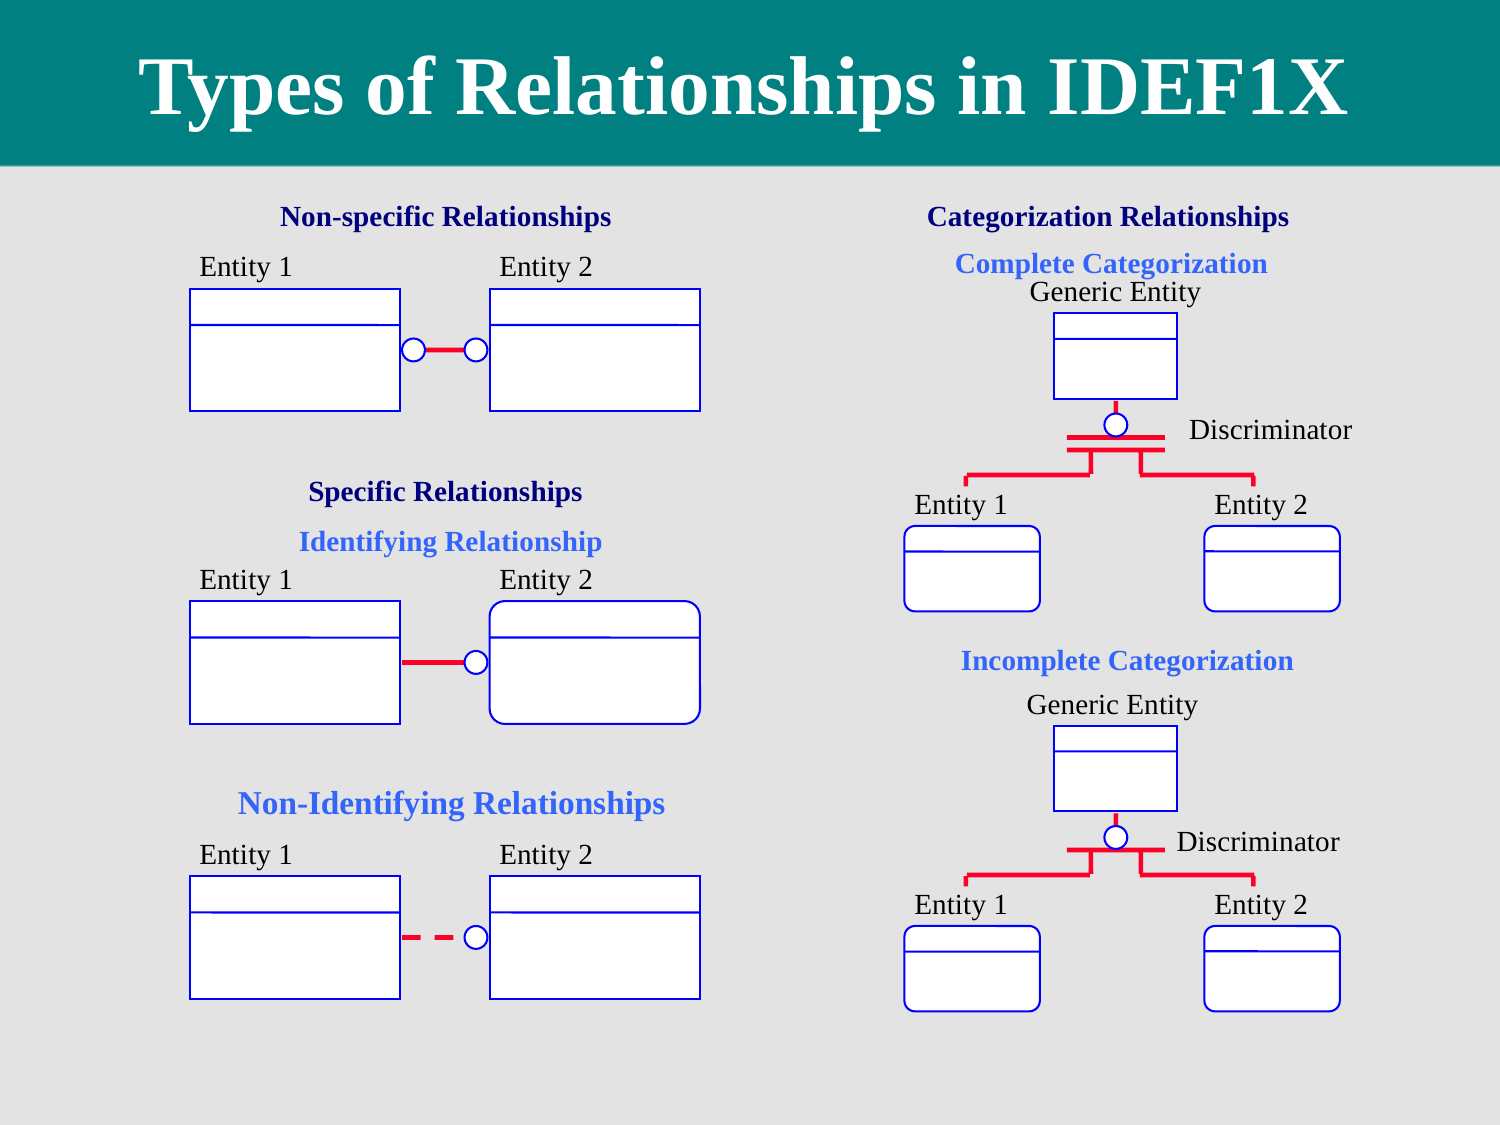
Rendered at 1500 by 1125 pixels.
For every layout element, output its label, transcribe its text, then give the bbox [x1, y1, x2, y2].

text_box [899, 265, 1367, 612]
text_box Incomplete Categorization [945, 634, 1309, 684]
title Types of Relationships in IDEF1X [0, 23, 1488, 140]
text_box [184, 240, 701, 412]
text_box Identifying Relationship [283, 515, 618, 551]
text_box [899, 725, 1355, 1012]
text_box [184, 827, 701, 1000]
text_box Categorization Relationships [912, 190, 1305, 240]
text_box Non-Identifying Relationships [223, 773, 682, 826]
text_box Complete Categorization [939, 240, 1284, 263]
text_box Generic Entity [1011, 677, 1214, 724]
text_box Specific Relationships [293, 465, 598, 515]
picture [0, 0, 1500, 1125]
text_box Non-specific Relationships [265, 190, 627, 238]
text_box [184, 552, 701, 725]
